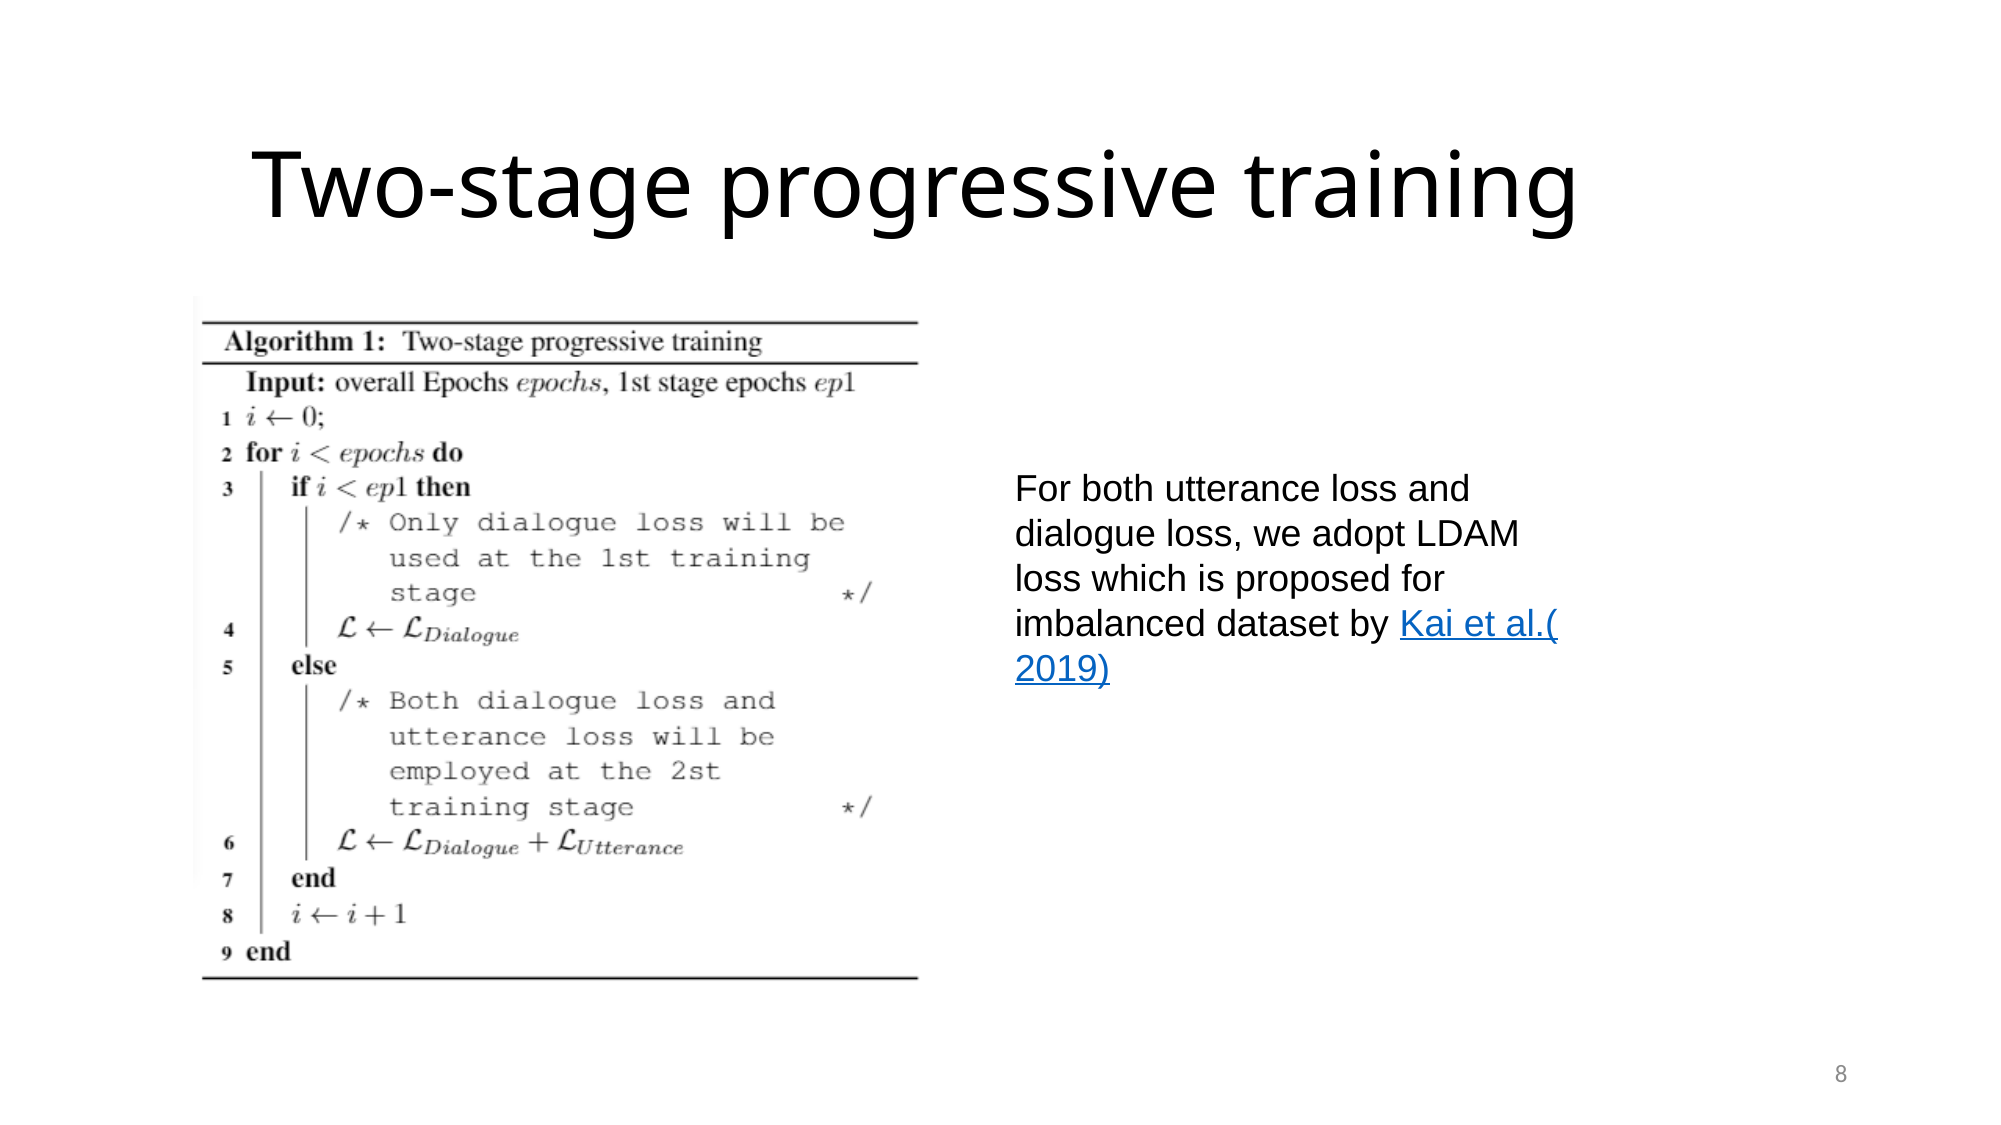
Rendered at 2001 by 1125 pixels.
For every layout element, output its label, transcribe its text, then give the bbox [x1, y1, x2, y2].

text_box For both utterance loss and dialogue loss, we adopt LDAM loss which is proposed for imbalanced dataset by Kai et al.(2019) [999, 456, 1628, 697]
picture [193, 296, 949, 1003]
slide_number 8 [1412, 1042, 1863, 1103]
title Two-stage progressive training [236, 78, 1962, 297]
